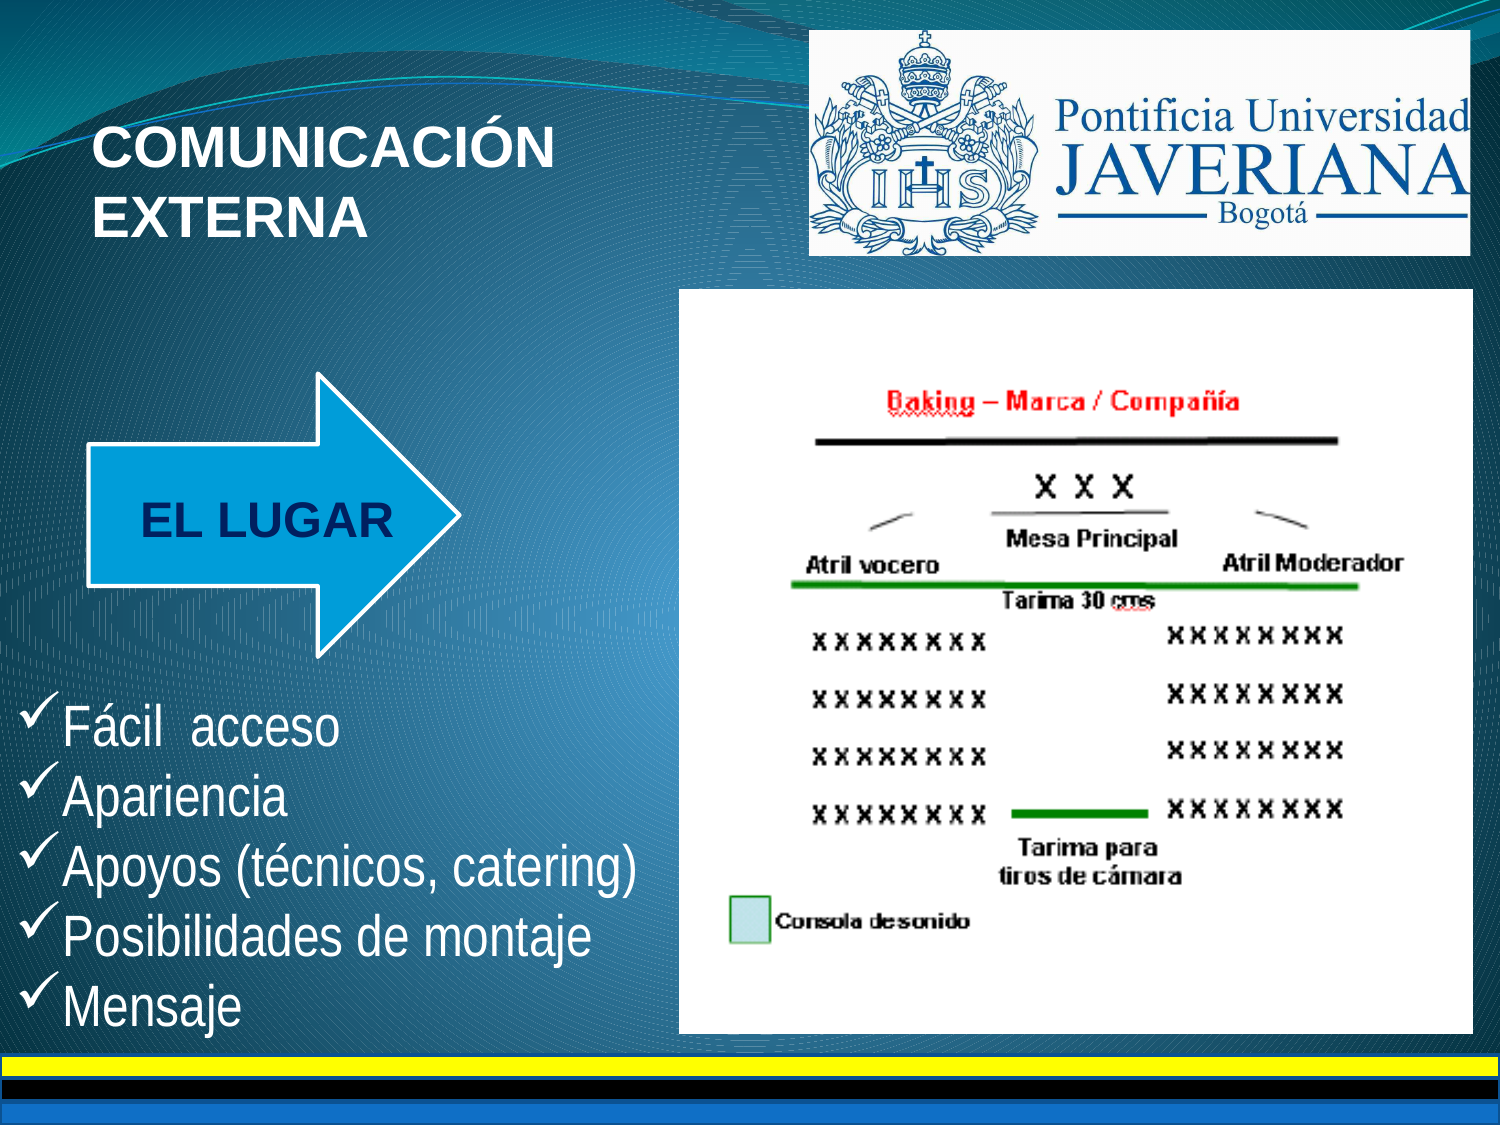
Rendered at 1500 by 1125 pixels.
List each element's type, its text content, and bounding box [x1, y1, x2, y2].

text_box EL LUGAR [125, 479, 410, 555]
text_box [0, 1076, 1500, 1104]
text_box [86, 371, 462, 659]
picture [678, 289, 1474, 1034]
text_box Fácil acceso Apariencia Apoyos (técnicos, catering) Posibilidades de montaje Mensaje [0, 680, 681, 1046]
text_box [726, 267, 1500, 507]
text_box [0, 1104, 1500, 1125]
text_box COMUNICACIÓN EXTERNA [76, 101, 802, 257]
picture [808, 28, 1471, 256]
text_box [0, 1053, 1500, 1076]
text_box [64, 326, 671, 387]
